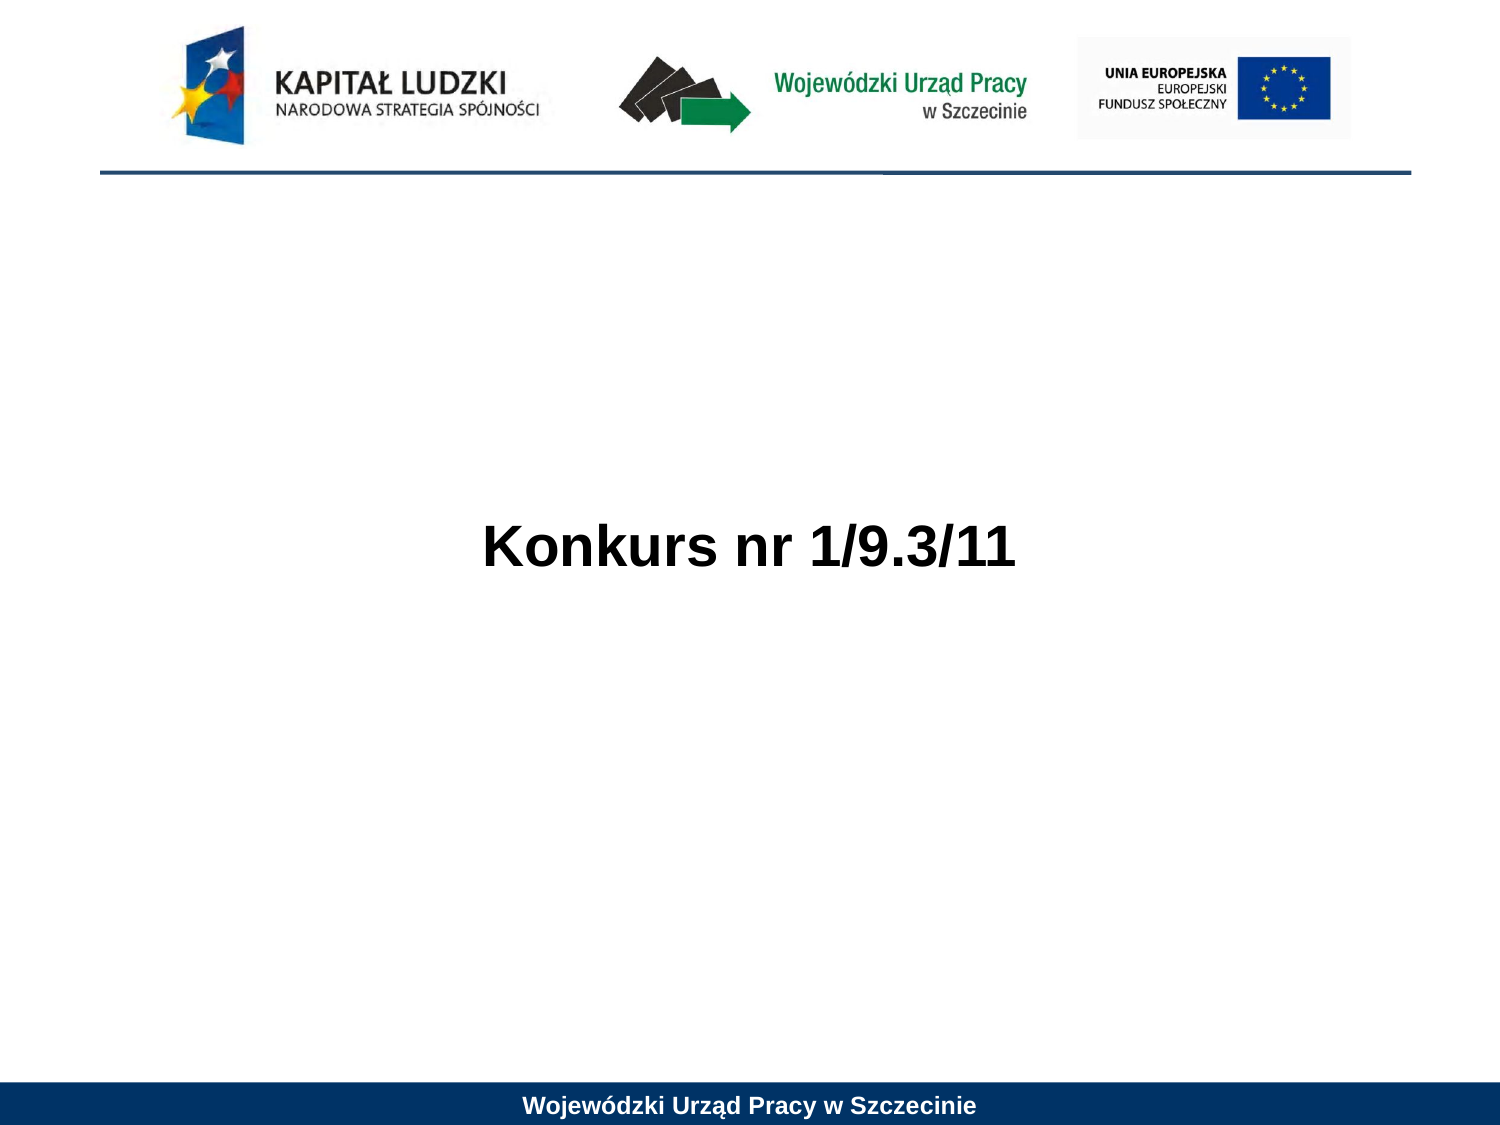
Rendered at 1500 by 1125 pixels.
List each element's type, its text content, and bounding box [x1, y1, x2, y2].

picture [159, 24, 1353, 149]
list Konkurs nr 1/9.3/11 [74, 262, 1426, 1006]
